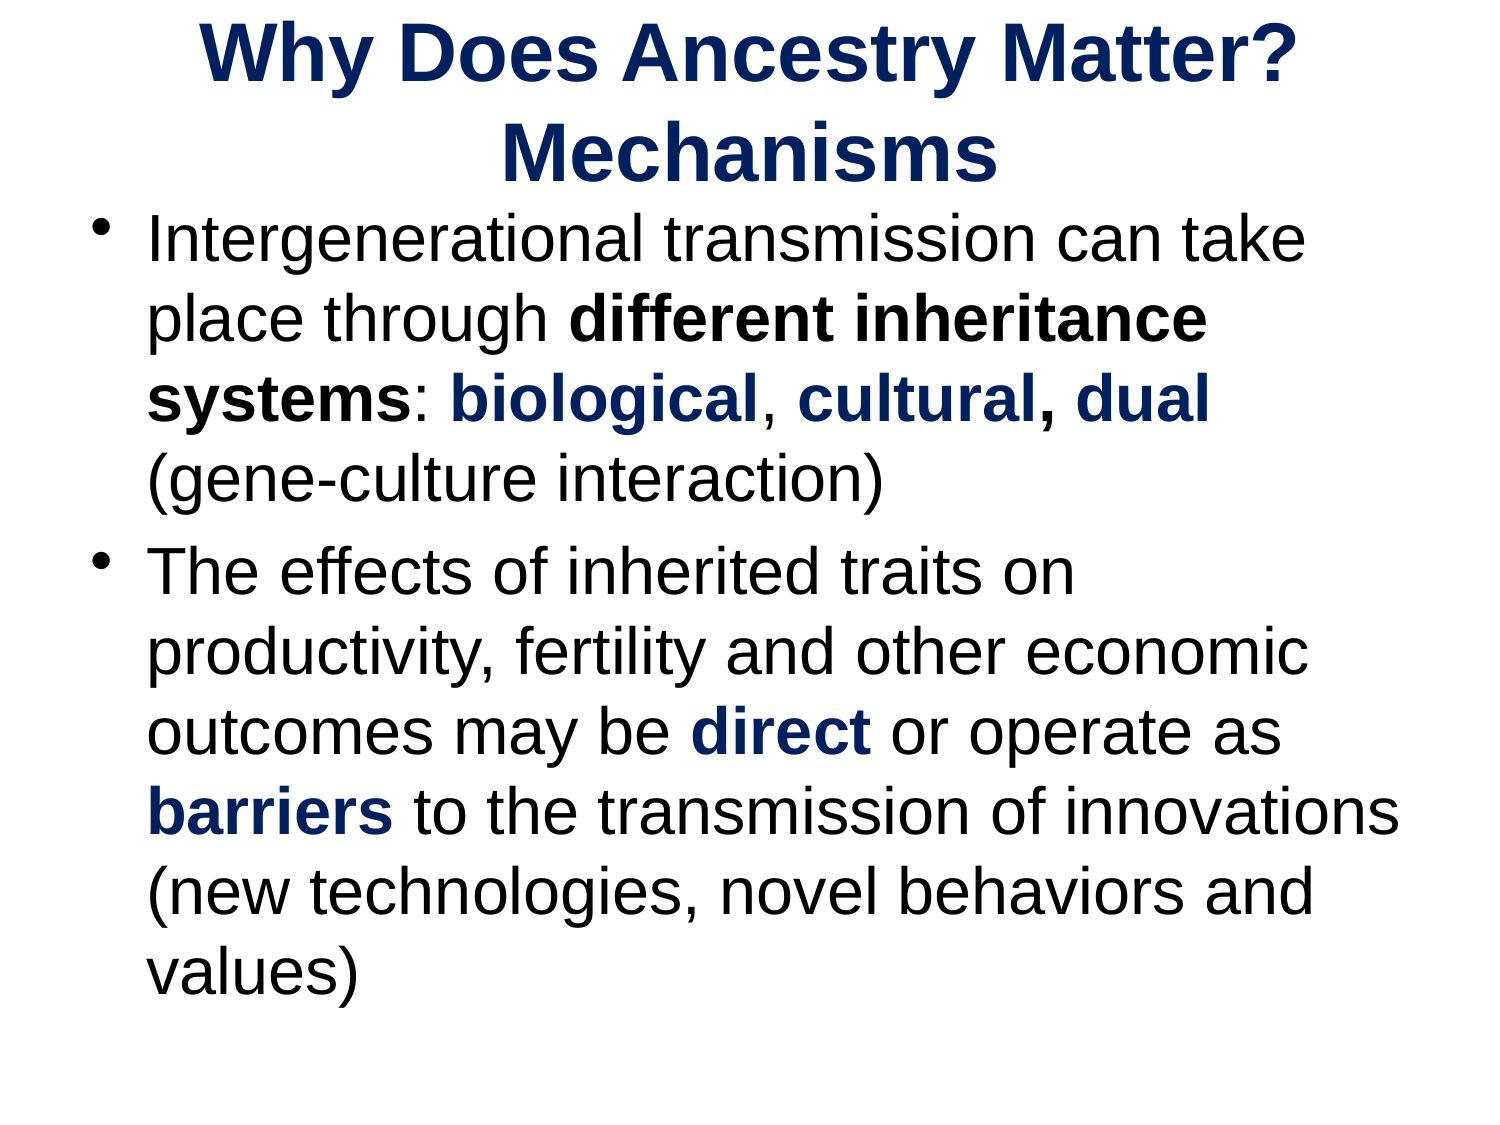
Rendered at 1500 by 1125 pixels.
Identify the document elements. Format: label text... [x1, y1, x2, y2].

list Intergenerational transmission can take place through different inheritance systems: biological, cultural, dual (gene-culture interaction) The effects of inherited traits on productivity, fertility and other economic outcomes may be direct or operate as barriers to the transmission of innovations (new technologies, novel behaviors and values) [74, 187, 1426, 1006]
title Why Does Ancestry Matter? Mechanisms [74, 4, 1426, 187]
